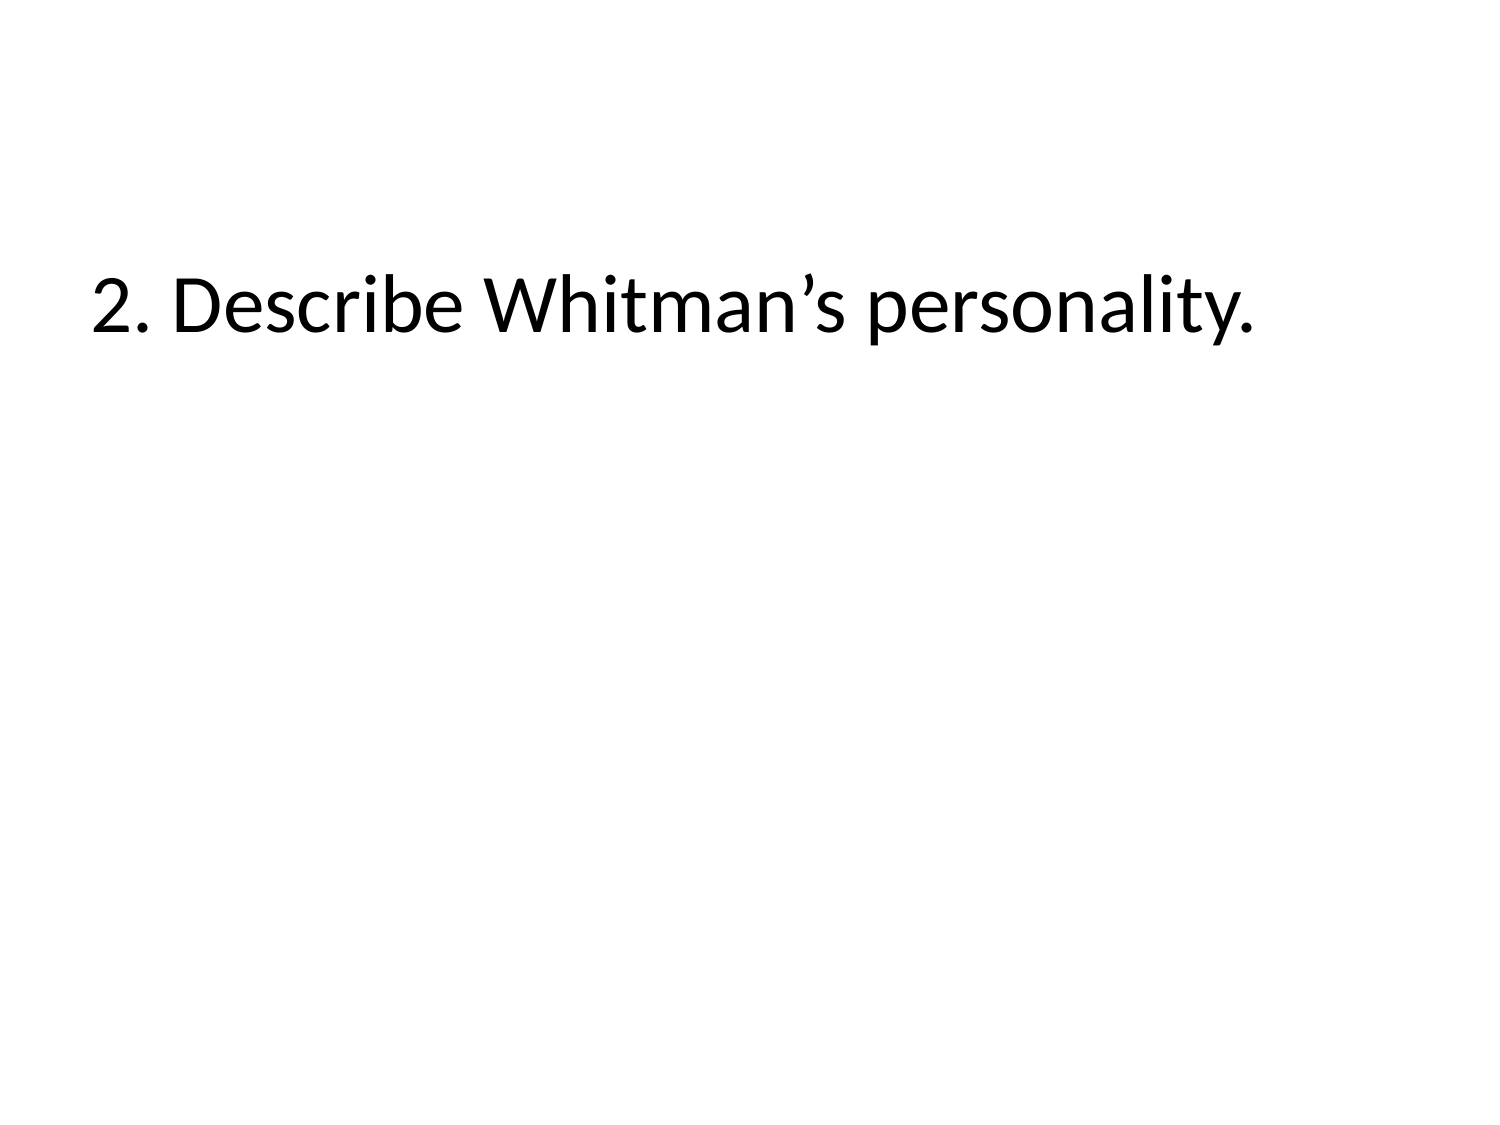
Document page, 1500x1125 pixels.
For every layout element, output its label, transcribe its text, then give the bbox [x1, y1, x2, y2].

list 2. Describe Whitman’s personality. [75, 262, 1425, 1005]
